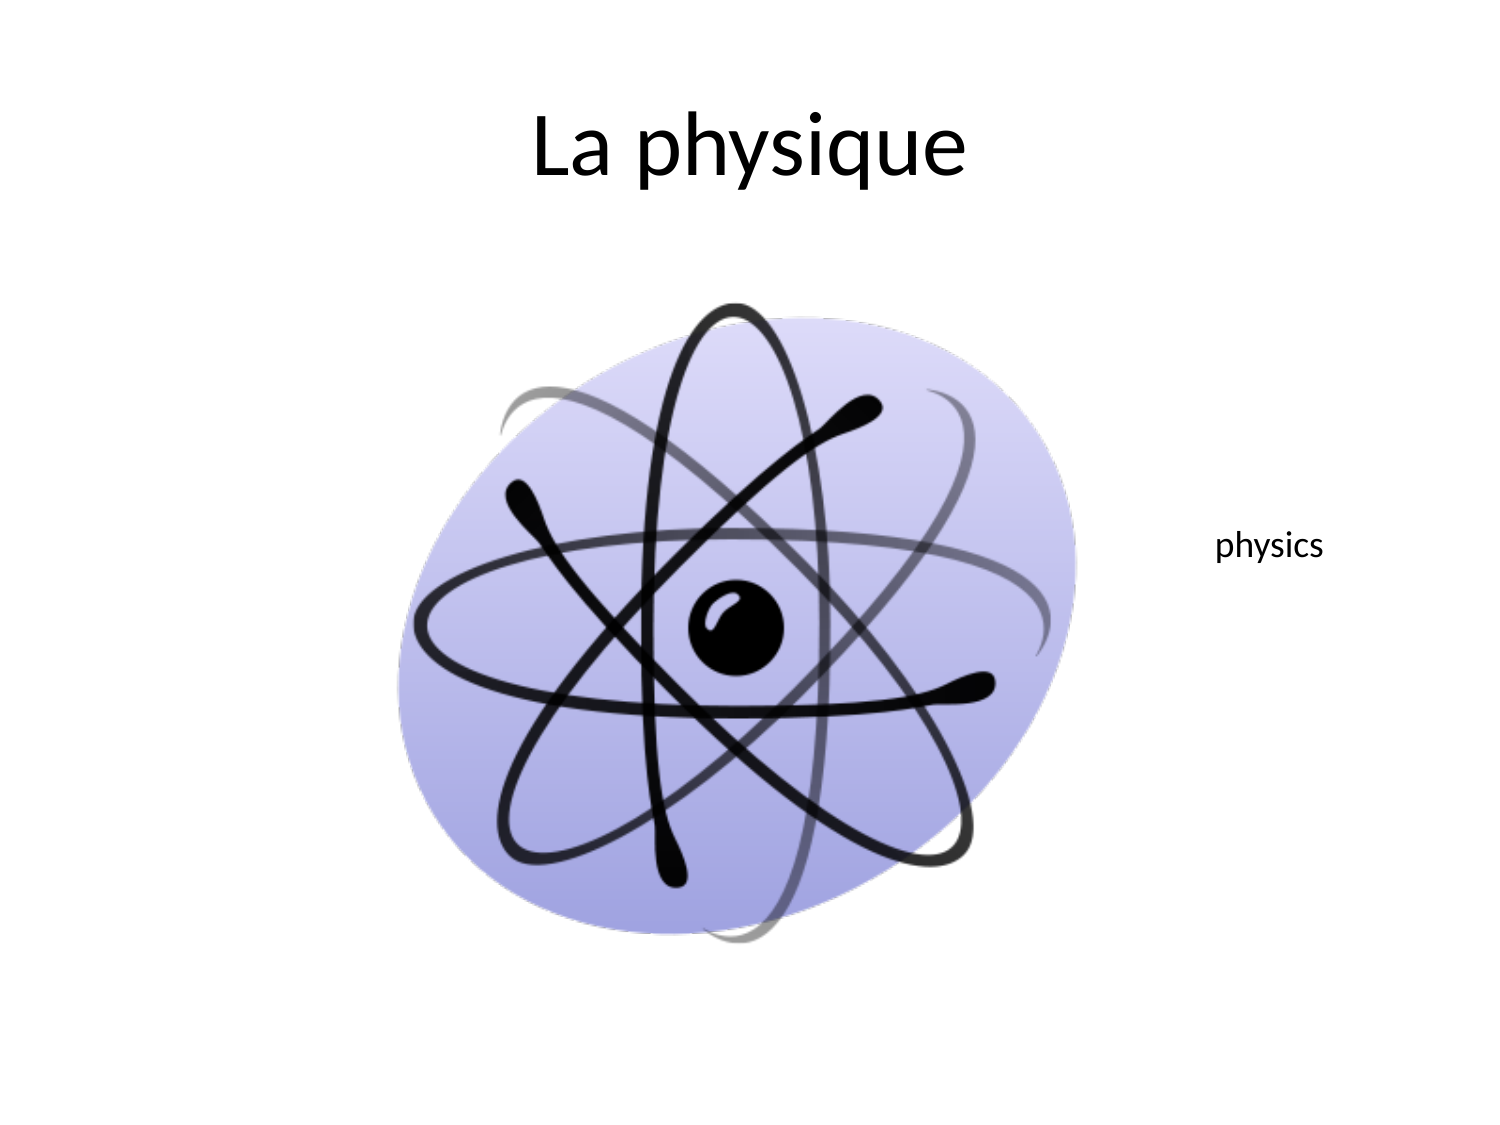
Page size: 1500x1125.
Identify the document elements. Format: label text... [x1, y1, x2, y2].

text_box physics [1199, 512, 1363, 573]
title La physique [75, 45, 1425, 233]
picture [362, 287, 1113, 966]
